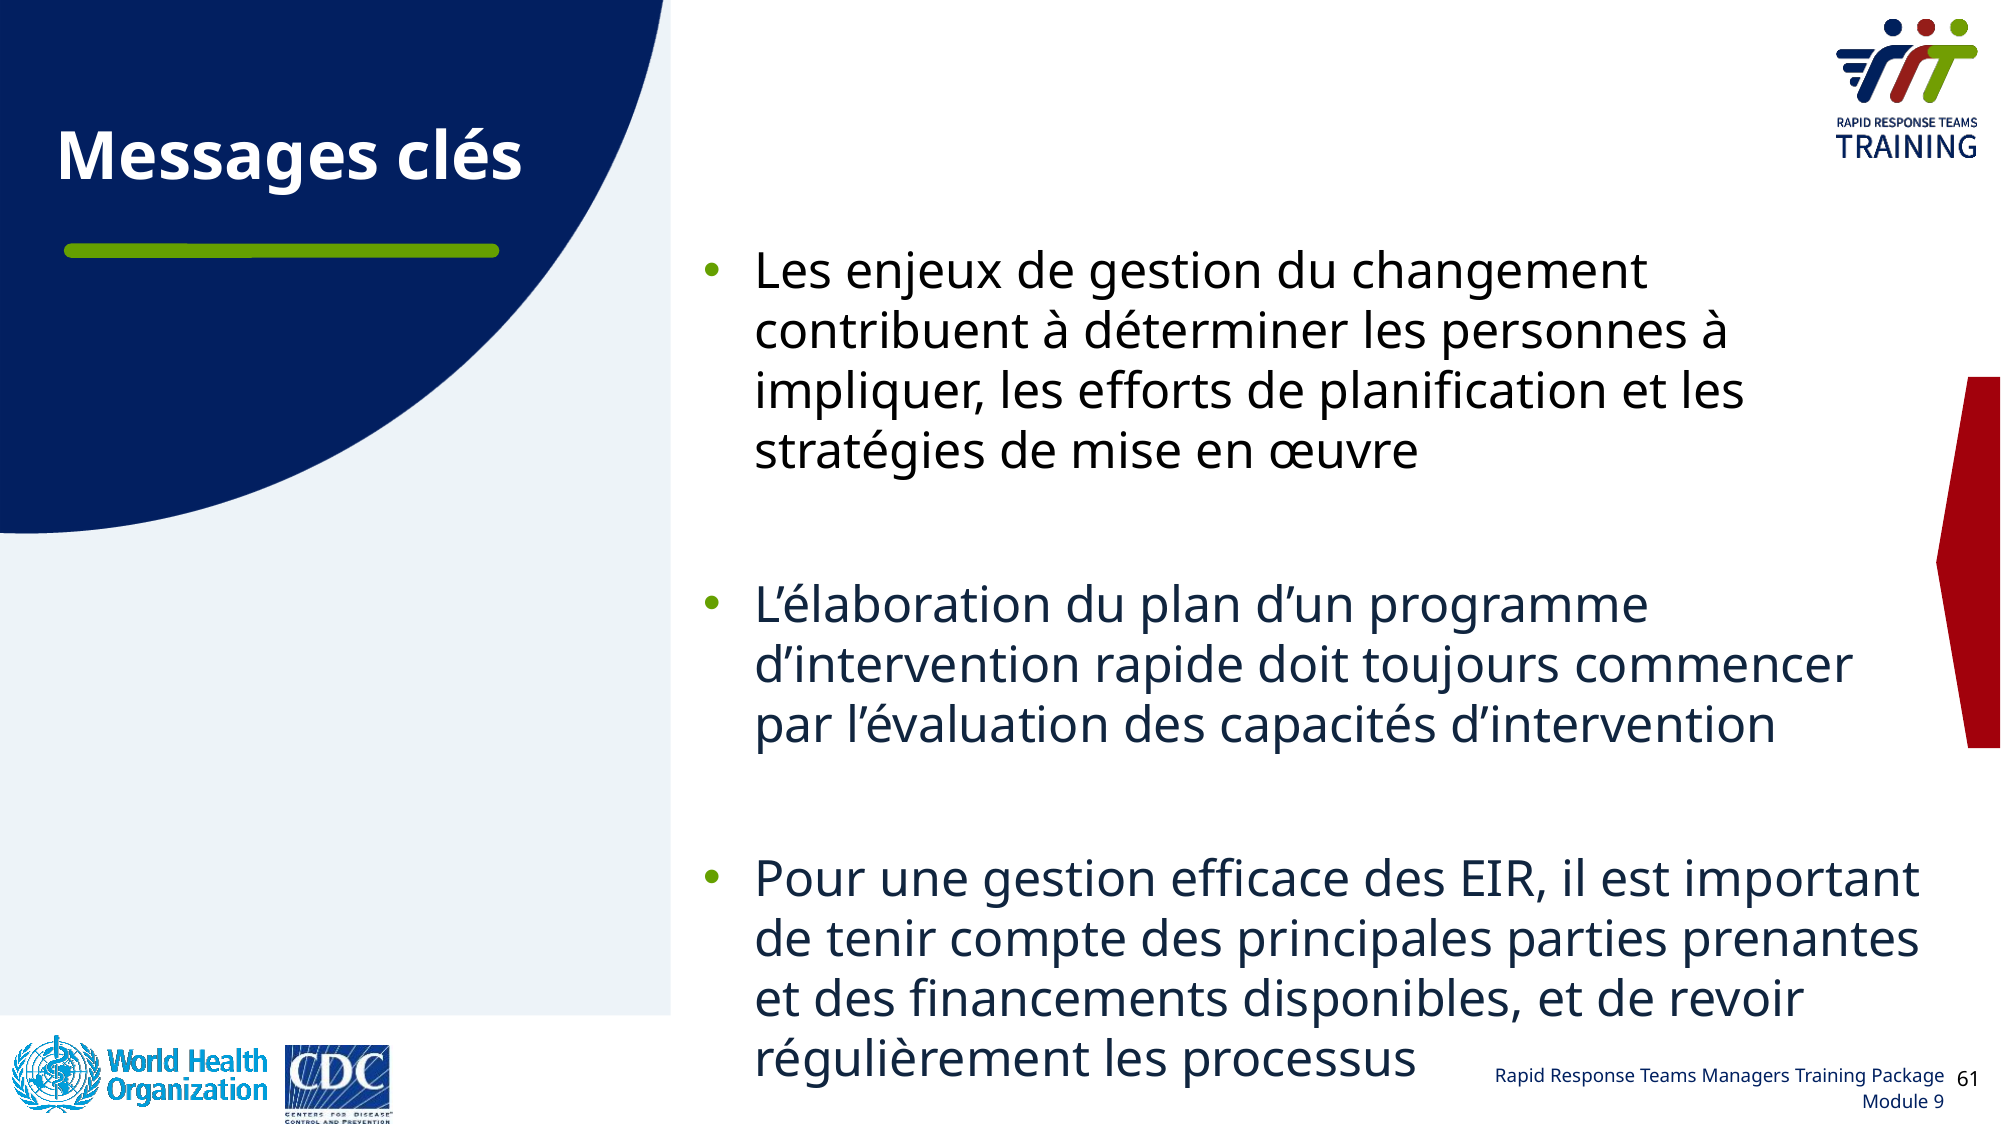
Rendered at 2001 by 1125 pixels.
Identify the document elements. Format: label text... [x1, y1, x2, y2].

picture [34, 1058, 41, 1077]
picture [50, 1109, 62, 1113]
slide_number 61 [1937, 1058, 2000, 1112]
title Messages clés [47, 0, 585, 318]
picture [12, 1084, 46, 1113]
picture [1835, 19, 1978, 167]
picture [12, 1035, 53, 1067]
picture [43, 1088, 54, 1094]
list Les enjeux de gestion du changement contribuent à déterminer les personnes à impliquer, les efforts de planification et les stratégies de mise en œuvre L’élaboration du plan d’un programme d’intervention rapide doit toujours commencer par l’évaluation des capacités d’intervention Pour une gestion efficace des EIR, il est important de tenir compte des principales parties prenantes et des financements disponibles, et de revoir régulièrement les processus [688, 230, 1953, 896]
picture [285, 1045, 393, 1124]
picture [38, 1044, 53, 1052]
picture [36, 1035, 267, 1113]
picture [46, 1056, 54, 1061]
picture [28, 1054, 36, 1077]
picture [0, 0, 670, 538]
picture [38, 1092, 54, 1100]
